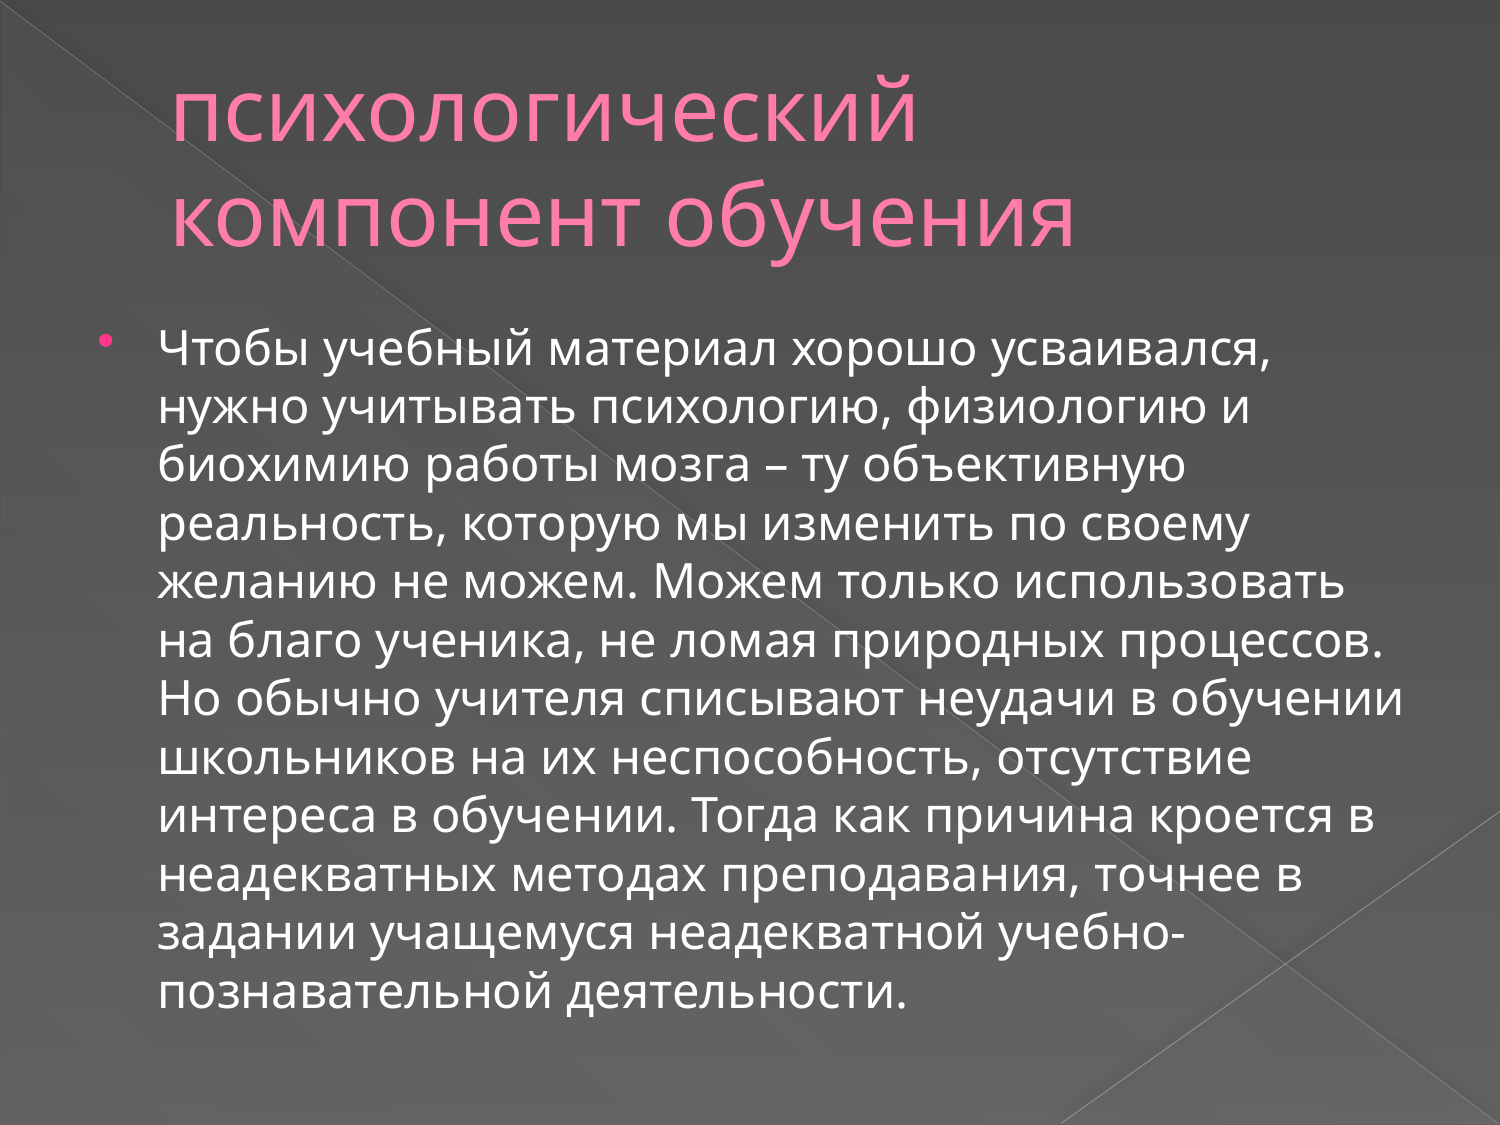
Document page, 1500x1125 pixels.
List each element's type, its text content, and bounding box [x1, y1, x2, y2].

list Чтобы учебный материал хорошо усваивался, нужно учитывать психологию, физиологию и биохимию работы мозга – ту объективную реальность, которую мы изменить по своему желанию не можем. Можем только использовать на благо ученика, не ломая природных процессов. Но обычно учителя списывают неудачи в обучении школьников на их неспособность, отсутствие интереса в обучении. Тогда как причина кроется в неадекватных методах преподавания, точнее в задании учащемуся неадекватной учебно-познавательной деятельности. [75, 308, 1425, 1059]
title психологический компонент обучения [75, 43, 1425, 274]
